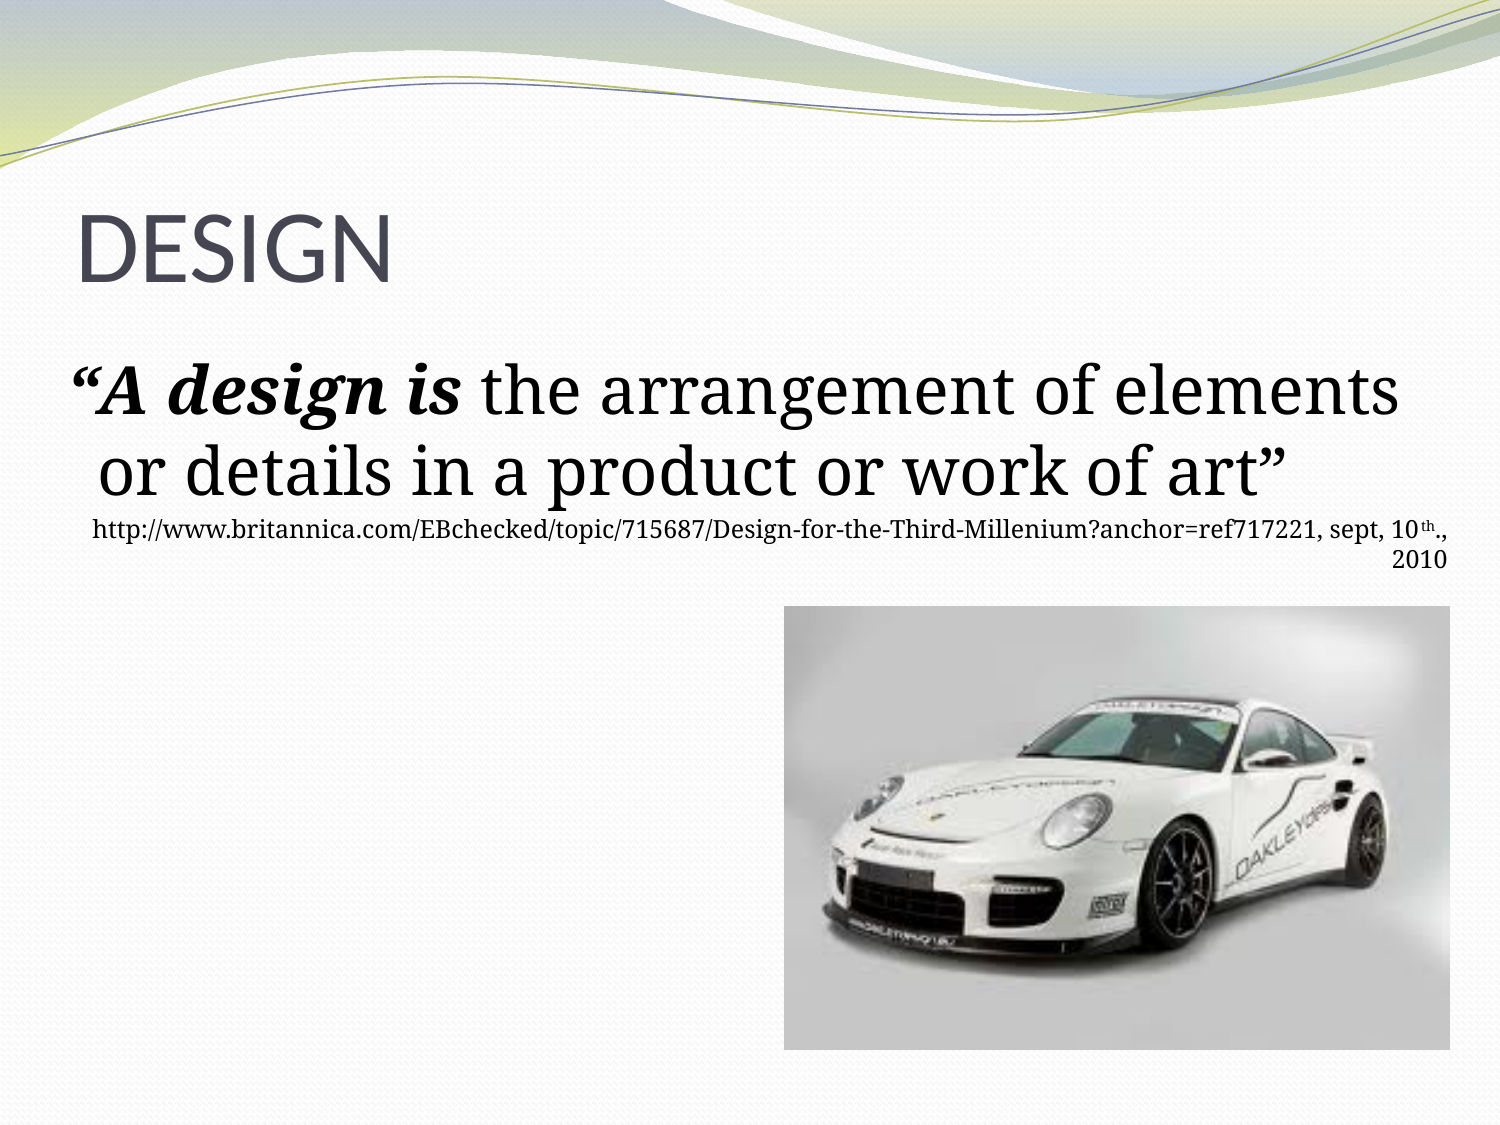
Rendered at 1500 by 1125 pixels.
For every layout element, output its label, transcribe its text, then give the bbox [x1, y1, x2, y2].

title DESIGN [75, 115, 1425, 262]
list “A design is the arrangement of elements or details in a product or work of art” http://www.britannica.com/EBchecked/topic/715687/Design-for-the-Third-Millenium?anchor=ref717221, sept, 10th., 2010 [37, 262, 1463, 1005]
picture [783, 606, 1451, 1051]
